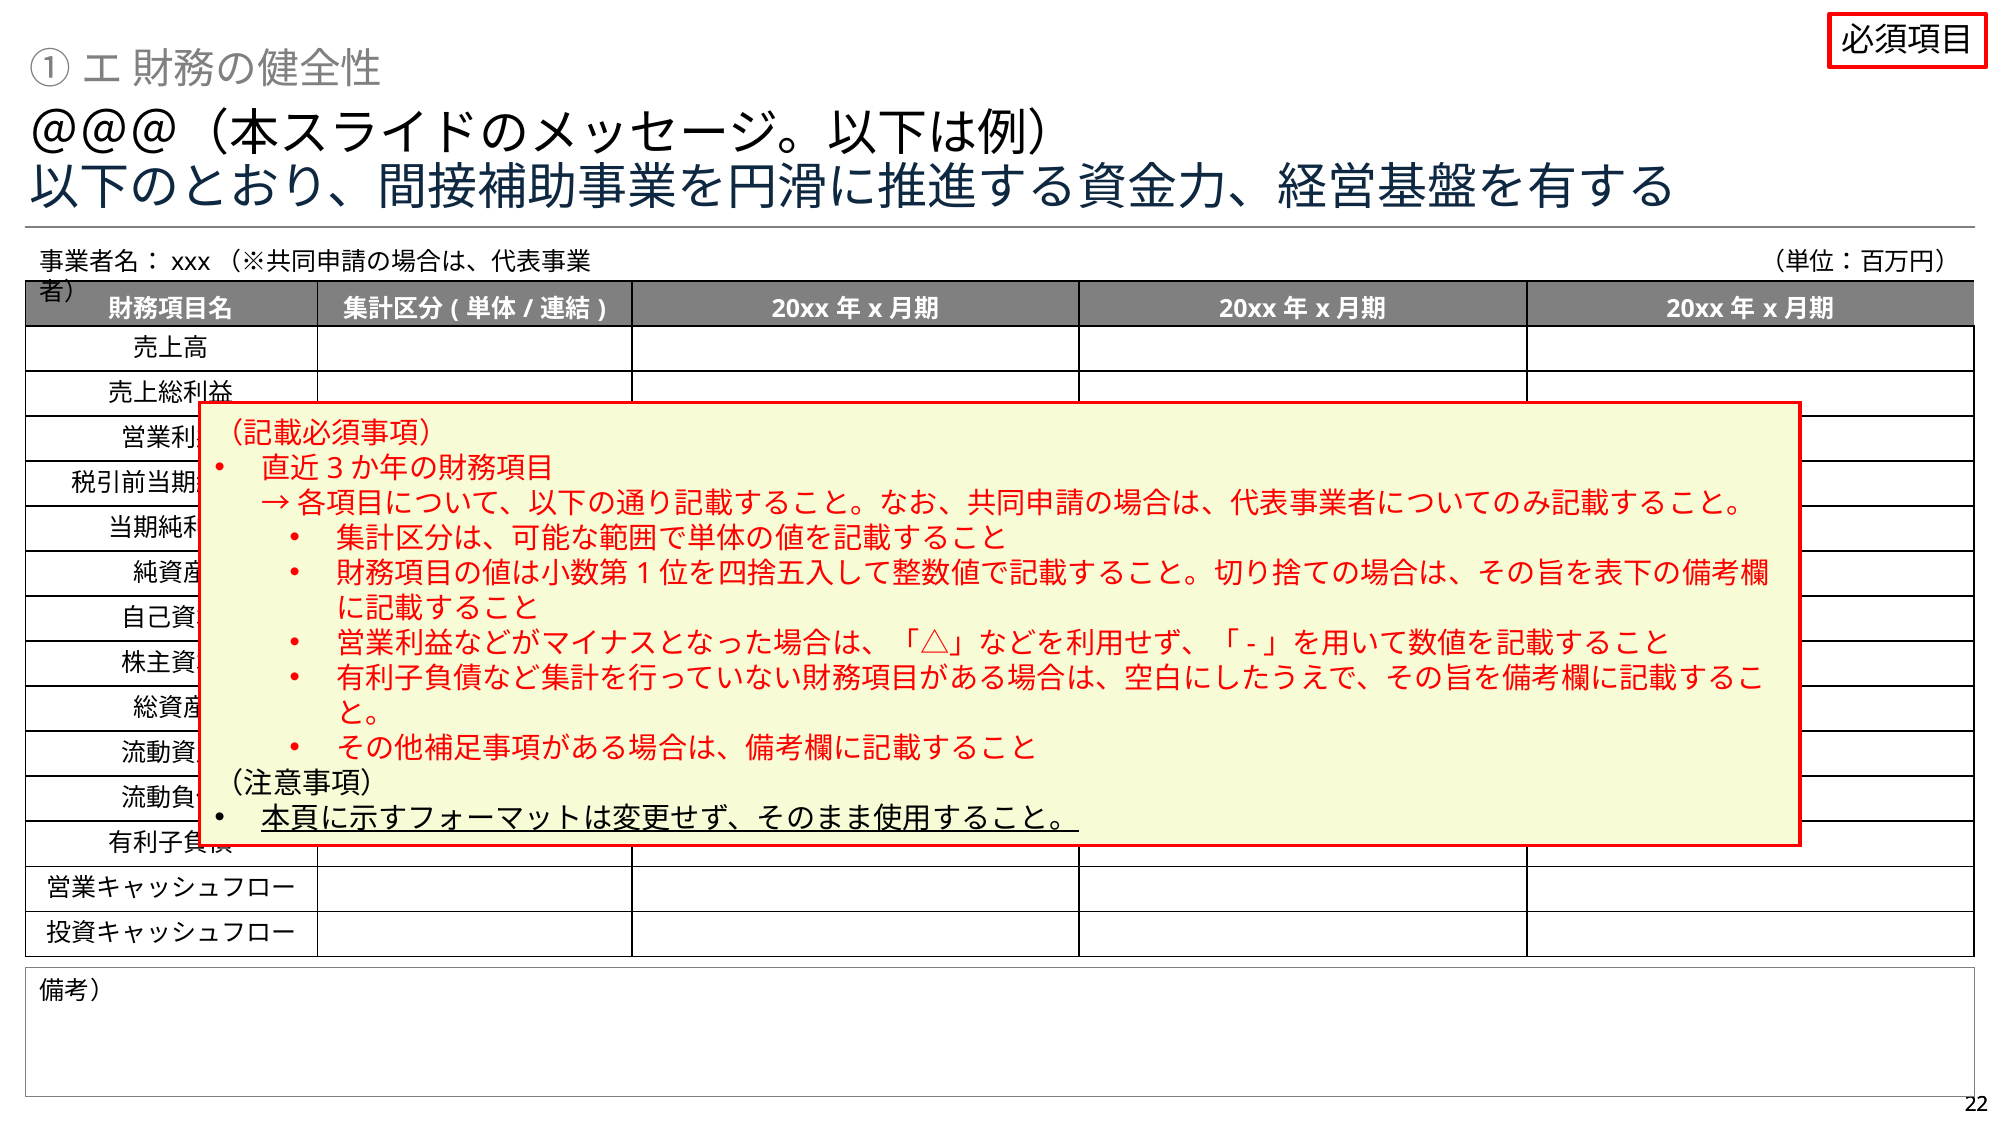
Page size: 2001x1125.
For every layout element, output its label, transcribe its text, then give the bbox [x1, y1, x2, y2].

table_cell [1080, 847, 1526, 866]
table_cell 売上総利益 [26, 372, 317, 415]
table_cell 営業利益 [26, 417, 198, 460]
table_cell [1802, 732, 1973, 775]
table_cell 株主資本 [26, 642, 198, 685]
table_cell 純資産 [26, 552, 198, 595]
table_cell [318, 867, 631, 911]
table_cell [1528, 912, 1973, 956]
table_cell 営業キャッシュフロー [26, 867, 317, 911]
table_cell [1802, 777, 1973, 820]
table_cell [1528, 867, 1973, 911]
table_cell [318, 327, 631, 370]
table_cell [1802, 507, 1973, 550]
table_cell 有利子負債 [26, 822, 317, 866]
table_header 20xx年x月期 [1080, 282, 1526, 325]
text_box 事業者名：xxx（※共同申請の場合は、代表事業者） [25, 238, 644, 281]
table_cell [1802, 417, 1973, 460]
table_cell [1802, 462, 1973, 505]
table_cell [318, 912, 631, 956]
table_cell [633, 867, 1078, 911]
text_box ＠＠＠（本スライドのメッセージ。以下は例） 以下のとおり、間接補助事業を円滑に推進する資金力、経営基盤を有する [29, 107, 1875, 216]
text_box 備考） [25, 967, 1975, 1097]
table_cell 自己資本 [26, 597, 198, 640]
table_cell 流動資産 [26, 732, 198, 775]
text_box 必須項目 [1829, 13, 1986, 68]
table_cell [1528, 327, 1973, 370]
table_cell [633, 372, 1078, 401]
table_cell [1528, 372, 1973, 415]
table_cell [633, 847, 1078, 866]
table_cell [1802, 687, 1973, 730]
text_box （単位：百万円） [1740, 238, 1975, 281]
table_cell [633, 912, 1078, 956]
table_cell 売上高 [26, 327, 317, 370]
table_cell [1080, 327, 1526, 370]
table_cell [318, 372, 631, 401]
table_cell [1080, 867, 1526, 911]
table_header 集計区分(単体/連結) [318, 282, 631, 325]
table_header 20xx年x月期 [633, 282, 1078, 325]
table_cell 総資産 [26, 687, 198, 730]
table_cell 流動負債 [26, 777, 198, 820]
text_box ①エ 財務の健全性 [29, 47, 1802, 94]
table_cell [1802, 597, 1973, 640]
text_box （記載必須事項） 直近3か年の財務項目 → 各項目について、以下の通り記載すること。なお、共同申請の場合は、代表事業者についてのみ記載すること。 集計区分は、可能な範囲で単体の値を記載すること 財務項目の値は小数第1位を四捨五入して整数値で記載すること。切り捨ての場合は、その旨を表下の備考欄に記載すること 営業利益などがマイナスとなった場合は、「△」などを利用せず、「-」を用いて数値を記載すること 有利子負債など集計を行っていない財務項目がある場合は、空白にしたうえで、その旨を備考欄に記載すること。 その他補足事項がある場合は、備考欄に記載すること （注意事項） 本頁に示すフォーマットは変更せず、そのまま使用すること。 [198, 401, 1802, 847]
table_cell 当期純利益 [26, 507, 198, 550]
table_cell 税引前当期純利益 [26, 462, 198, 505]
table_cell [1802, 552, 1973, 595]
table_cell 投資キャッシュフロー [26, 912, 317, 956]
table_cell [1528, 822, 1973, 866]
table_cell [318, 847, 631, 866]
table_cell [1080, 372, 1526, 401]
table_cell [633, 327, 1078, 370]
table_header 財務項目名 [26, 282, 317, 325]
table_header 20xx年x月期 [1528, 282, 1974, 325]
table_cell [1802, 642, 1973, 685]
table_cell [1080, 912, 1526, 956]
